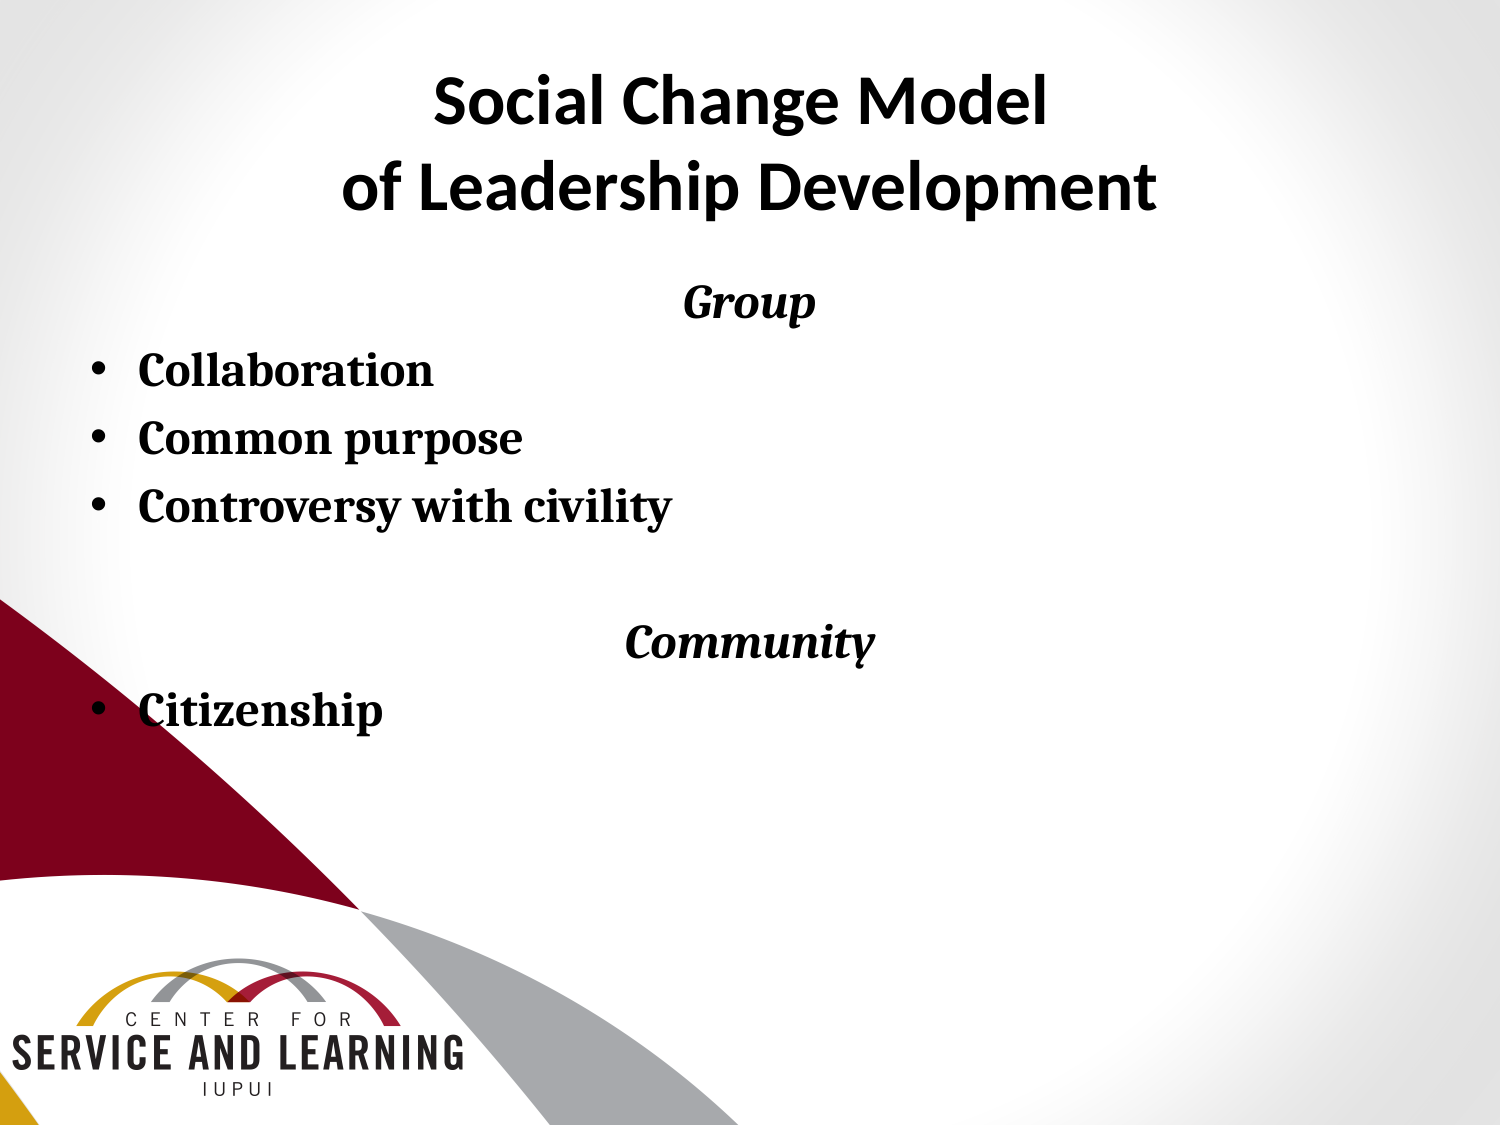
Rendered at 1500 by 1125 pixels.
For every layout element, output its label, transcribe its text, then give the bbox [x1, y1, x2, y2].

title Social Change Model of Leadership Development [75, 45, 1425, 233]
list Group Collaboration Common purpose Controversy with civility Community Citizenship [75, 262, 1425, 747]
picture [0, 0, 1500, 1125]
